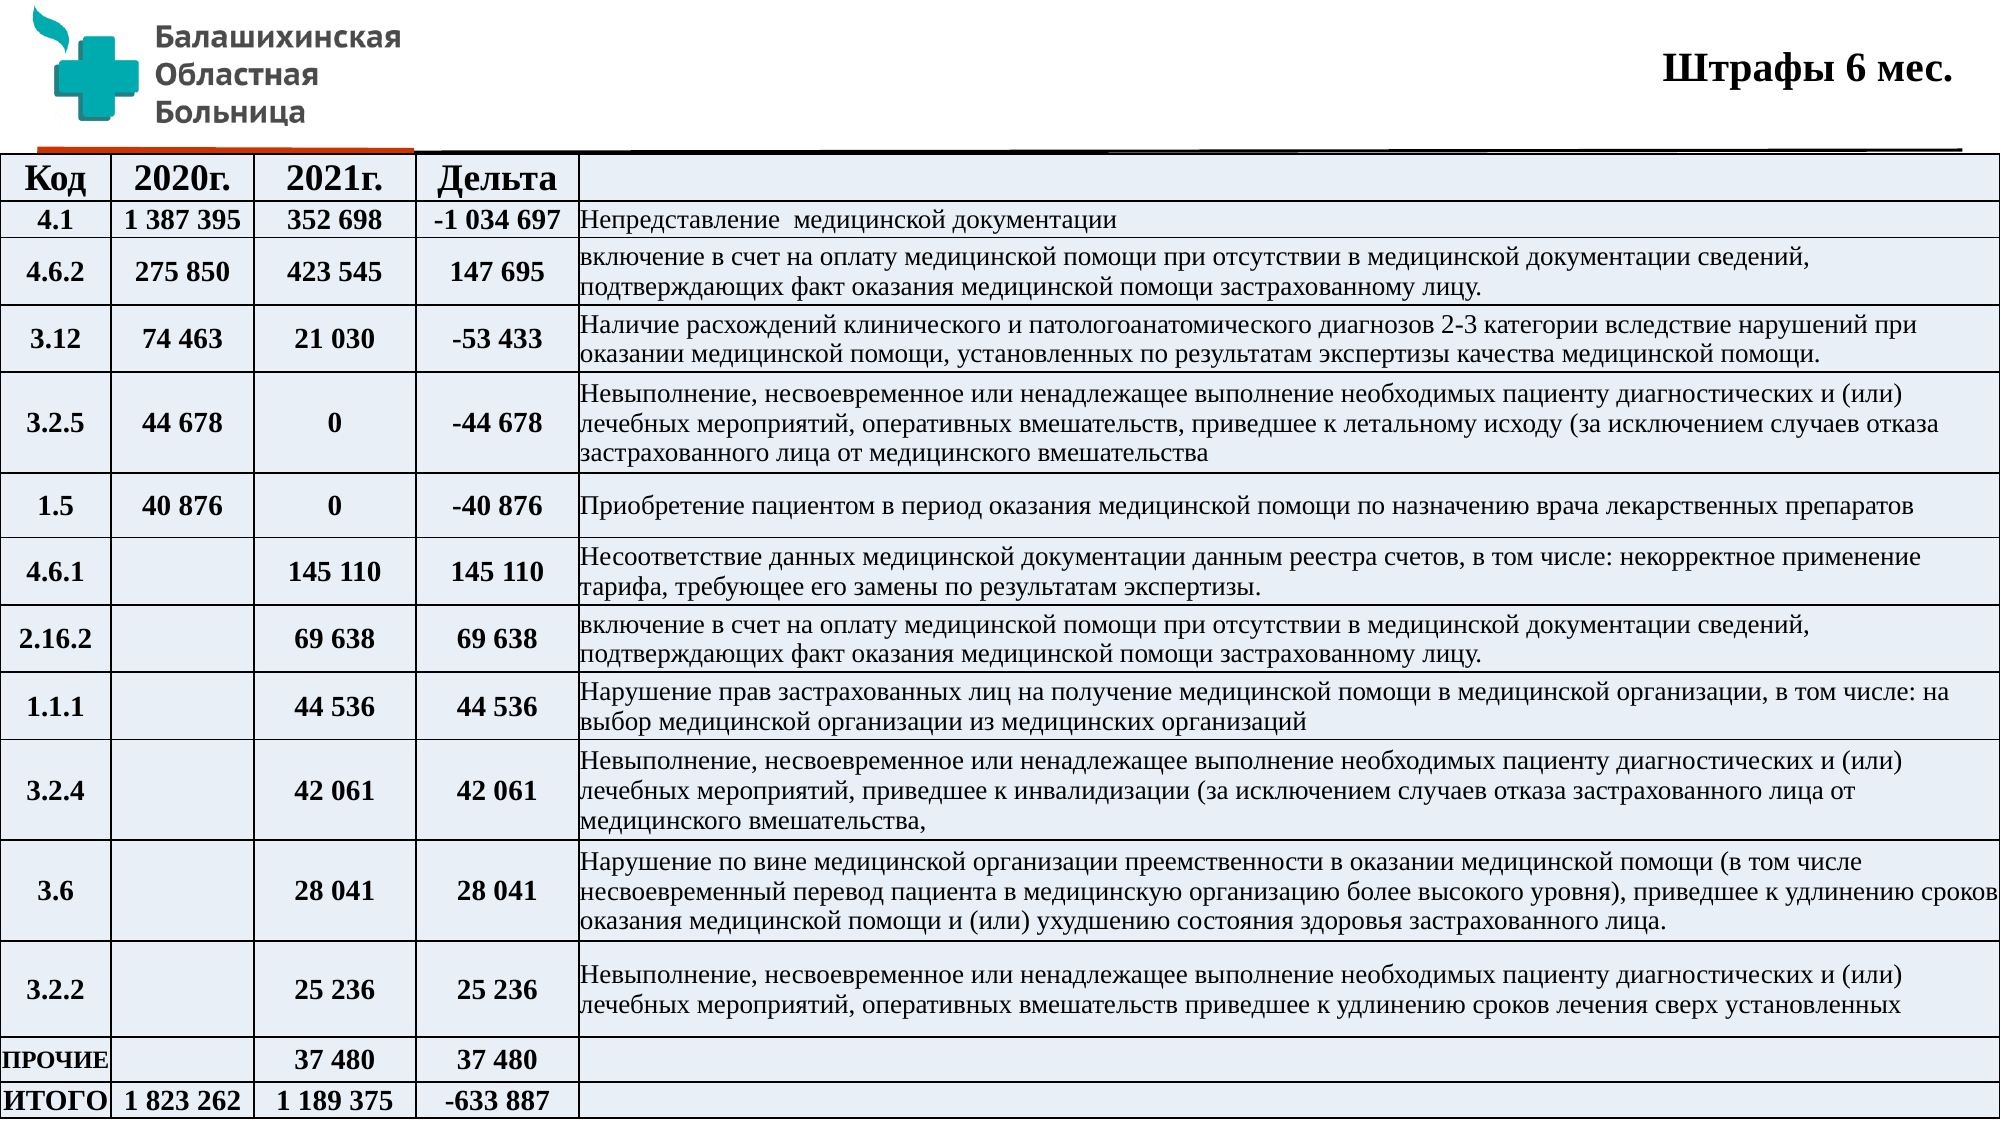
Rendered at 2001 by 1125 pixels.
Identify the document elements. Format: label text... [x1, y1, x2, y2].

table_cell 69 638 [417, 606, 578, 671]
table_cell [112, 606, 253, 671]
table_cell [112, 841, 253, 940]
table_cell [580, 1038, 1999, 1081]
table_cell 2.16.2 [1, 606, 110, 671]
table_cell 44 536 [255, 673, 415, 739]
table_cell -1 034 697 [417, 202, 578, 237]
table_cell 3.2.5 [1, 373, 110, 472]
table_cell 1 387 395 [112, 202, 253, 237]
table_cell -44 678 [417, 373, 578, 472]
table_cell Непредставление медицинской документации [580, 202, 1999, 237]
table_cell 37 480 [255, 1038, 415, 1081]
table_cell Невыполнение, несвоевременное или ненадлежащее выполнение необходимых пациенту диагностических и (или) лечебных мероприятий, оперативных вмешательств, приведшее к летальному исходу (за исключением случаев отказа застрахованного лица от медицинского вмешательства [580, 373, 1999, 472]
table_cell 37 480 [417, 1038, 578, 1081]
table_cell 69 638 [255, 606, 415, 671]
picture [24, 5, 415, 126]
table_cell 145 110 [417, 538, 578, 604]
table_cell 3.2.2 [1, 942, 110, 1036]
table_cell 74 463 [112, 306, 253, 371]
table_cell 4.1 [1, 202, 110, 237]
table_cell 25 236 [255, 942, 415, 1036]
text_box Штрафы 6 мес. [1647, 32, 1969, 98]
table_cell Несоответствие данных медицинской документации данным реестра счетов, в том числе: некорректное применение тарифа, требующее его замены по результатам экспертизы. [580, 538, 1999, 604]
table_cell 275 850 [112, 238, 253, 304]
table_cell Приобретение пациентом в период оказания медицинской помощи по назначению врача лекарственных препаратов [580, 474, 1999, 537]
table_cell 44 536 [417, 673, 578, 739]
table_cell 28 041 [417, 841, 578, 940]
table_cell [112, 673, 253, 739]
table_cell 423 545 [255, 238, 415, 304]
table_cell 3.6 [1, 841, 110, 940]
table_cell 28 041 [255, 841, 415, 940]
table_cell Нарушение прав застрахованных лиц на получение медицинской помощи в медицинской организации, в том числе: на выбор медицинской организации из медицинских организаций [580, 673, 1999, 739]
table_cell 44 678 [112, 373, 253, 472]
table_header Дельта [417, 155, 578, 200]
table_cell 4.6.2 [1, 238, 110, 304]
table_cell 40 876 [112, 474, 253, 537]
table_cell 1 189 375 [255, 1083, 415, 1117]
table_cell 1.5 [1, 474, 110, 537]
table_cell 1.1.1 [1, 673, 110, 739]
table_cell ИТОГО [1, 1083, 110, 1117]
table_cell 0 [255, 474, 415, 537]
table_cell [112, 740, 253, 839]
table_cell 21 030 [255, 306, 415, 371]
table_cell Невыполнение, несвоевременное или ненадлежащее выполнение необходимых пациенту диагностических и (или) лечебных мероприятий, оперативных вмешательств приведшее к удлинению сроков лечения сверх установленных [580, 942, 1999, 1036]
table_cell 3.2.4 [1, 740, 110, 839]
table_cell 4.6.1 [1, 538, 110, 604]
table_cell Нарушение по вине медицинской организации преемственности в оказании медицинской помощи (в том числе несвоевременный перевод пациента в медицинскую организацию более высокого уровня), приведшее к удлинению сроков оказания медицинской помощи и (или) ухудшению состояния здоровья застрахованного лица. [580, 841, 1999, 940]
table_cell 145 110 [255, 538, 415, 604]
table_cell [112, 538, 253, 604]
table_cell 42 061 [255, 740, 415, 839]
table_cell 147 695 [417, 238, 578, 304]
table_cell Невыполнение, несвоевременное или ненадлежащее выполнение необходимых пациенту диагностических и (или) лечебных мероприятий, приведшее к инвалидизации (за исключением случаев отказа застрахованного лица от медицинского вмешательства, [580, 740, 1999, 839]
table_cell [112, 1038, 253, 1081]
table_cell включение в счет на оплату медицинской помощи при отсутствии в медицинской документации сведений, подтверждающих факт оказания медицинской помощи застрахованному лицу. [580, 606, 1999, 671]
table_cell 0 [255, 373, 415, 472]
table_cell 3.12 [1, 306, 110, 371]
table_cell -53 433 [417, 306, 578, 371]
table_header Код [1, 155, 110, 200]
table_cell [580, 1083, 1999, 1117]
table_cell включение в счет на оплату медицинской помощи при отсутствии в медицинской документации сведений, подтверждающих факт оказания медицинской помощи застрахованному лицу. [580, 238, 1999, 304]
table_cell ПРОЧИЕ [1, 1038, 110, 1081]
table_cell 25 236 [417, 942, 578, 1036]
table_cell 352 698 [255, 202, 415, 237]
table_header [580, 155, 1999, 200]
table_cell -40 876 [417, 474, 578, 537]
table_cell -633 887 [417, 1083, 578, 1117]
table_header 2020г. [112, 155, 253, 200]
table_cell Наличие расхождений клинического и патологоанатомического диагнозов 2-3 категории вследствие нарушений при оказании медицинской помощи, установленных по результатам экспертизы качества медицинской помощи. [580, 306, 1999, 371]
table_cell 42 061 [417, 740, 578, 839]
table_cell 1 823 262 [112, 1083, 253, 1117]
table_header 2021г. [255, 155, 415, 200]
table_cell [112, 942, 253, 1036]
